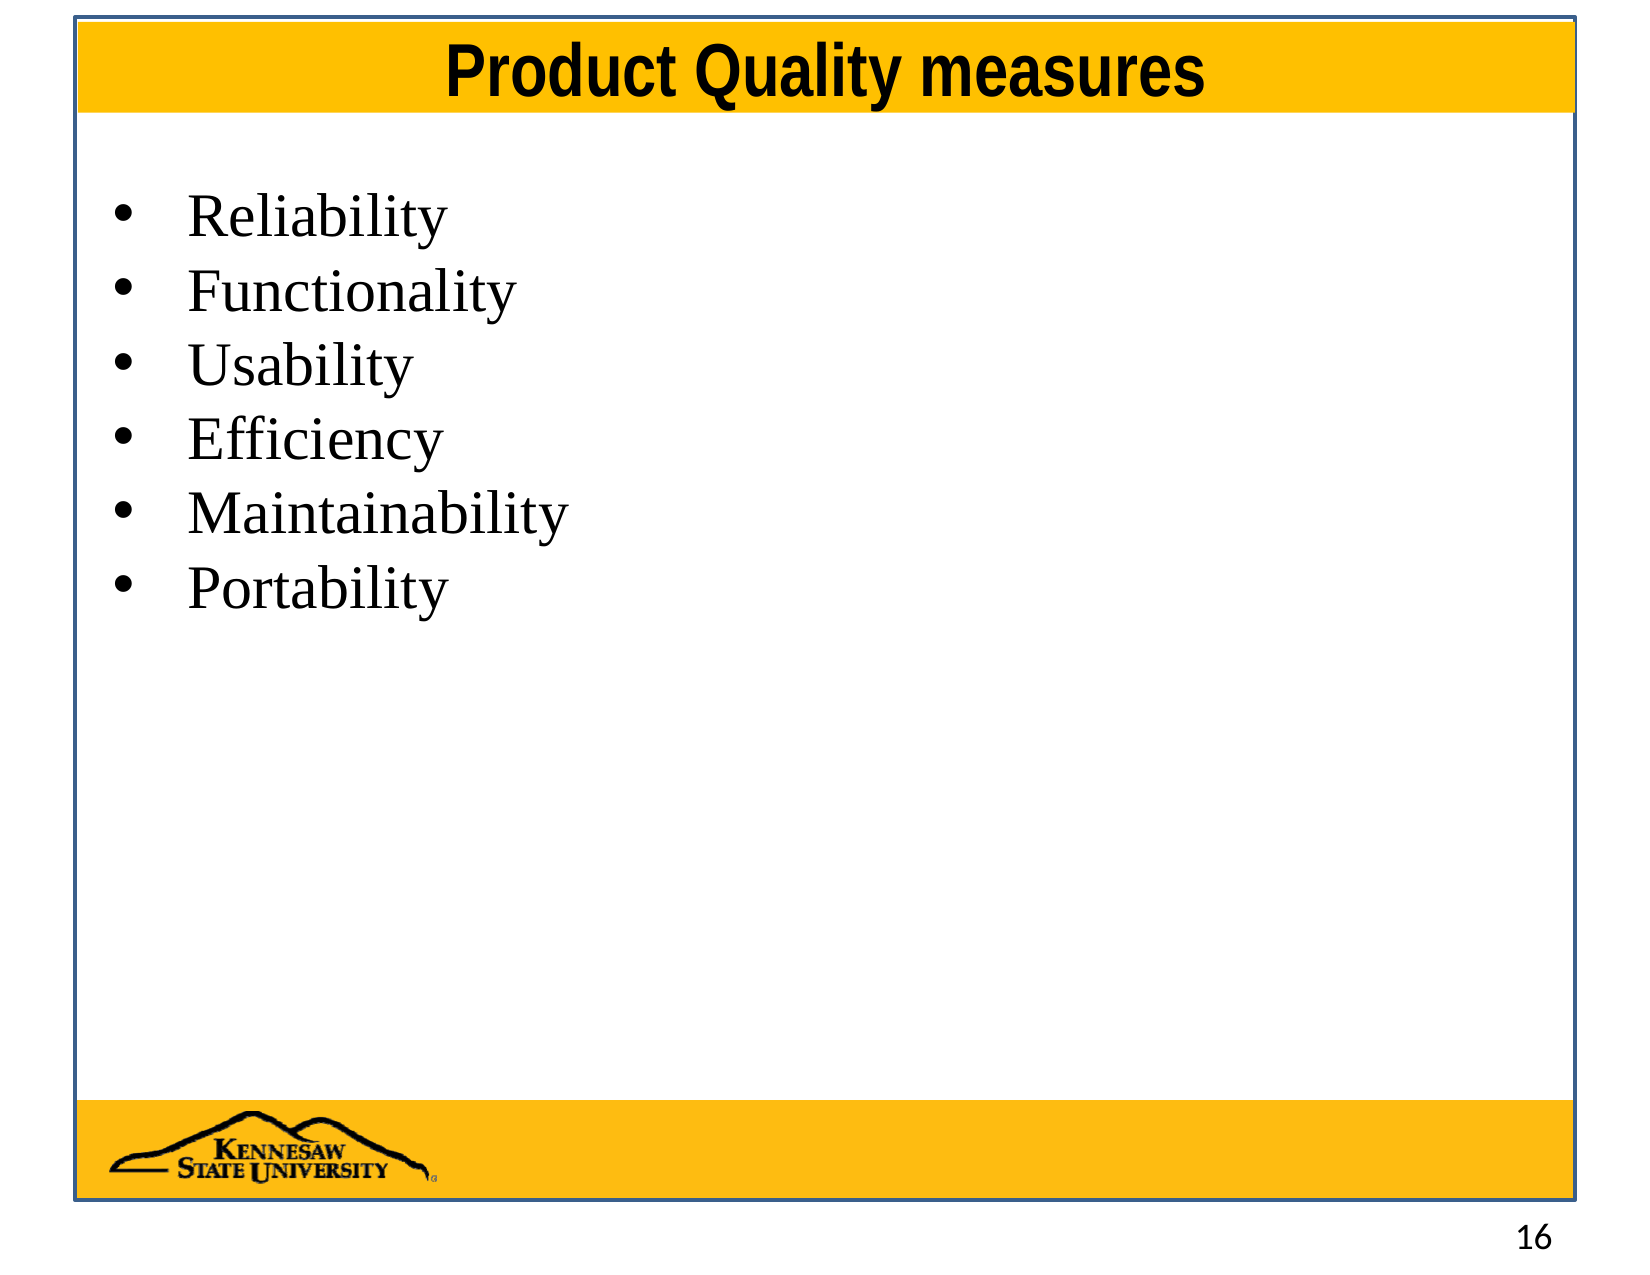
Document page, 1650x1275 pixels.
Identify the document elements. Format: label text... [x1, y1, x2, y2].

list Reliability Functionality Usability Efficiency Maintainability Portability [112, 174, 1490, 701]
title Product Quality measures [77, 21, 1575, 113]
picture [108, 1111, 437, 1184]
